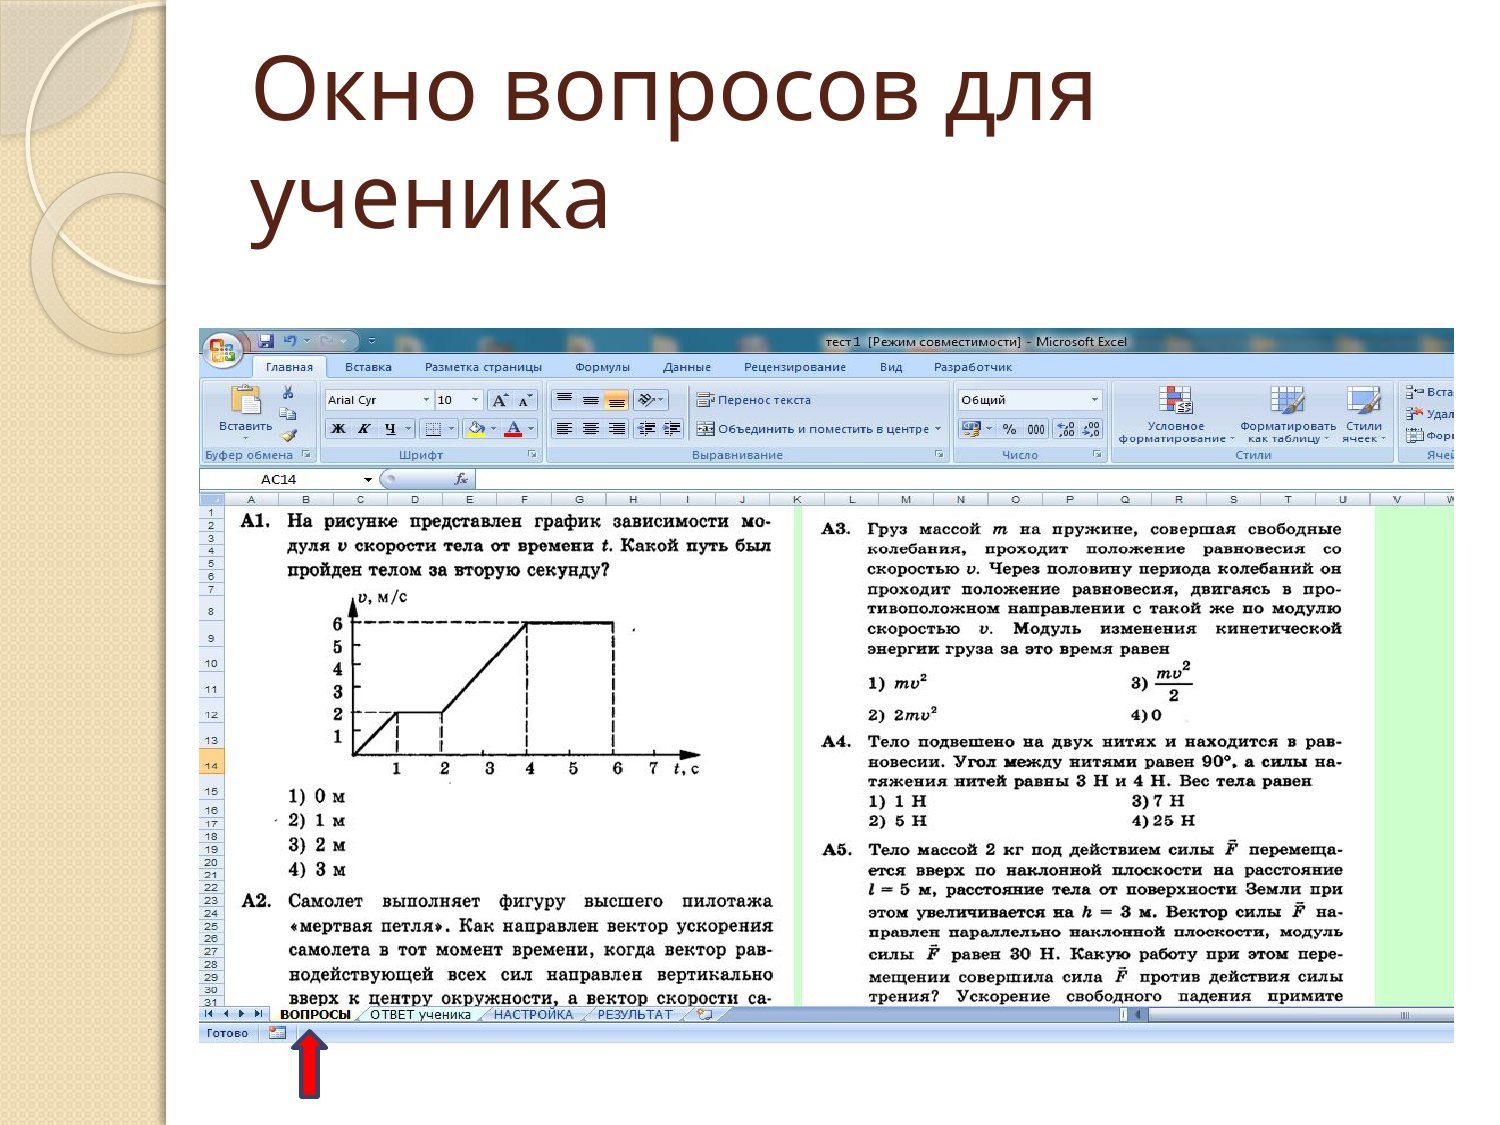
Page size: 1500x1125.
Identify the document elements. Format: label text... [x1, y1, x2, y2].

title Окно вопросов для ученика [235, 45, 1466, 233]
text_box [299, 1056, 320, 1099]
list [198, 327, 1454, 1044]
